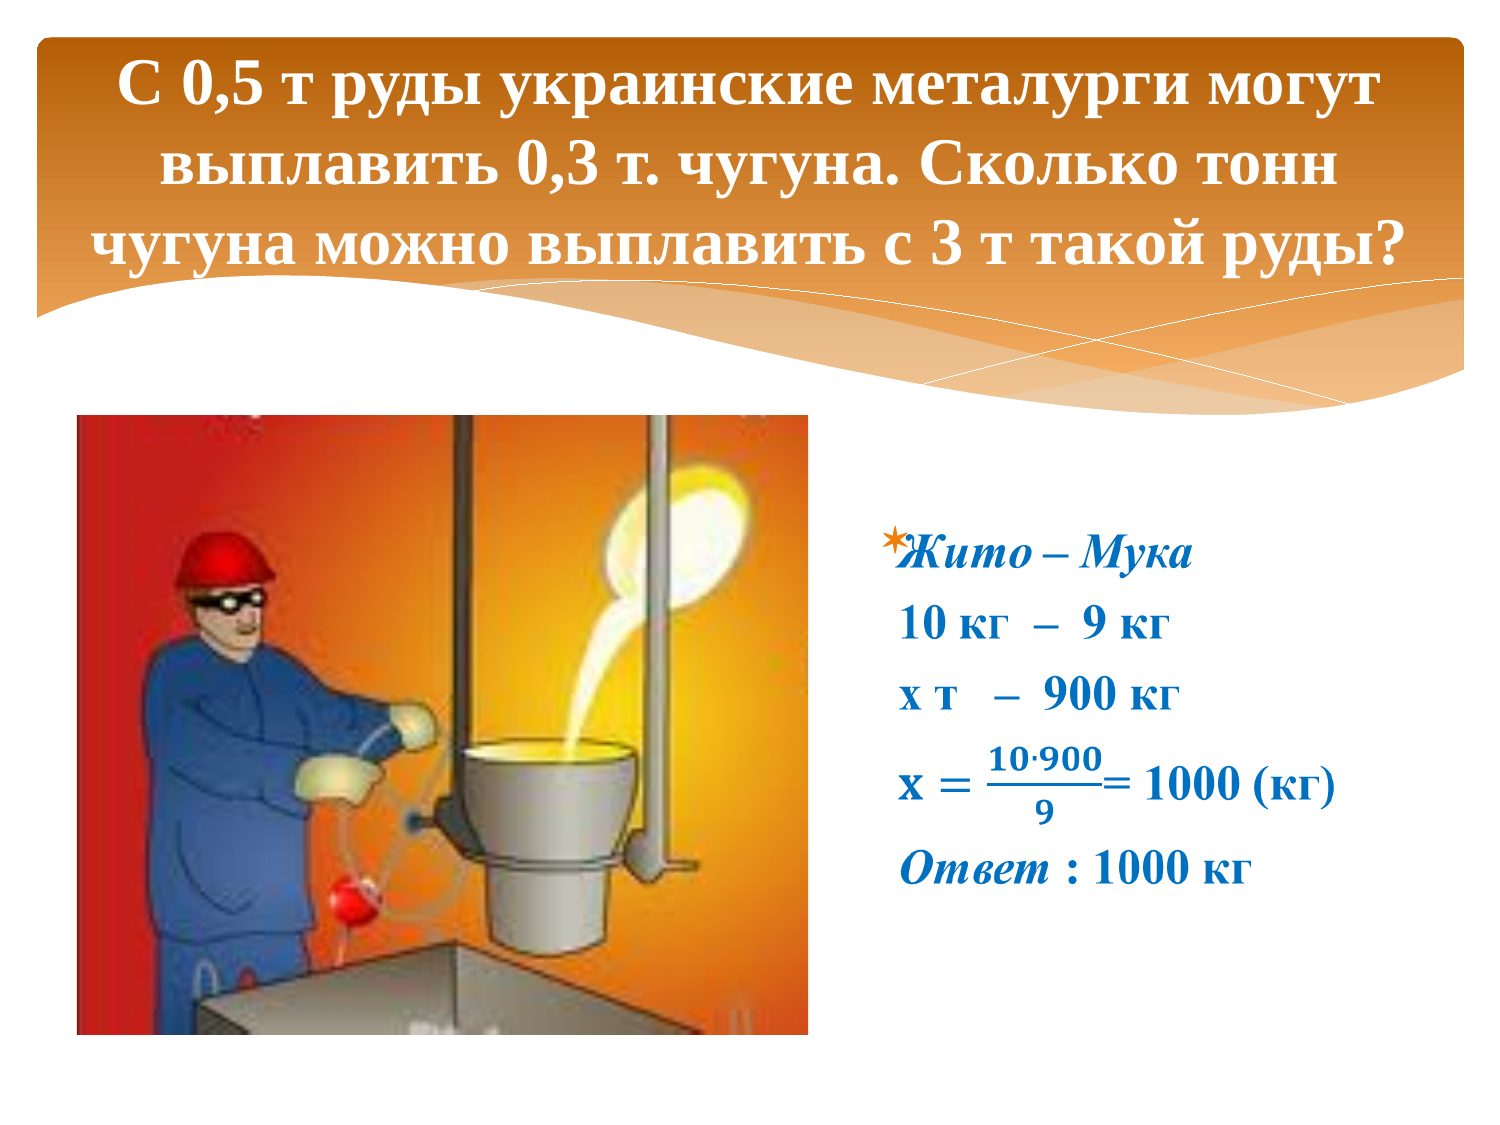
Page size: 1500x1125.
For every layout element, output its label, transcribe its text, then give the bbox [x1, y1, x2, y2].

title С 0,5 т руды украинские металурги могут выплавить 0,3 т. чугуна. Сколько тонн чугуна можно выплавить с 3 т такой руды? [75, 55, 1425, 261]
picture [76, 415, 809, 1036]
list [868, 504, 1500, 1077]
